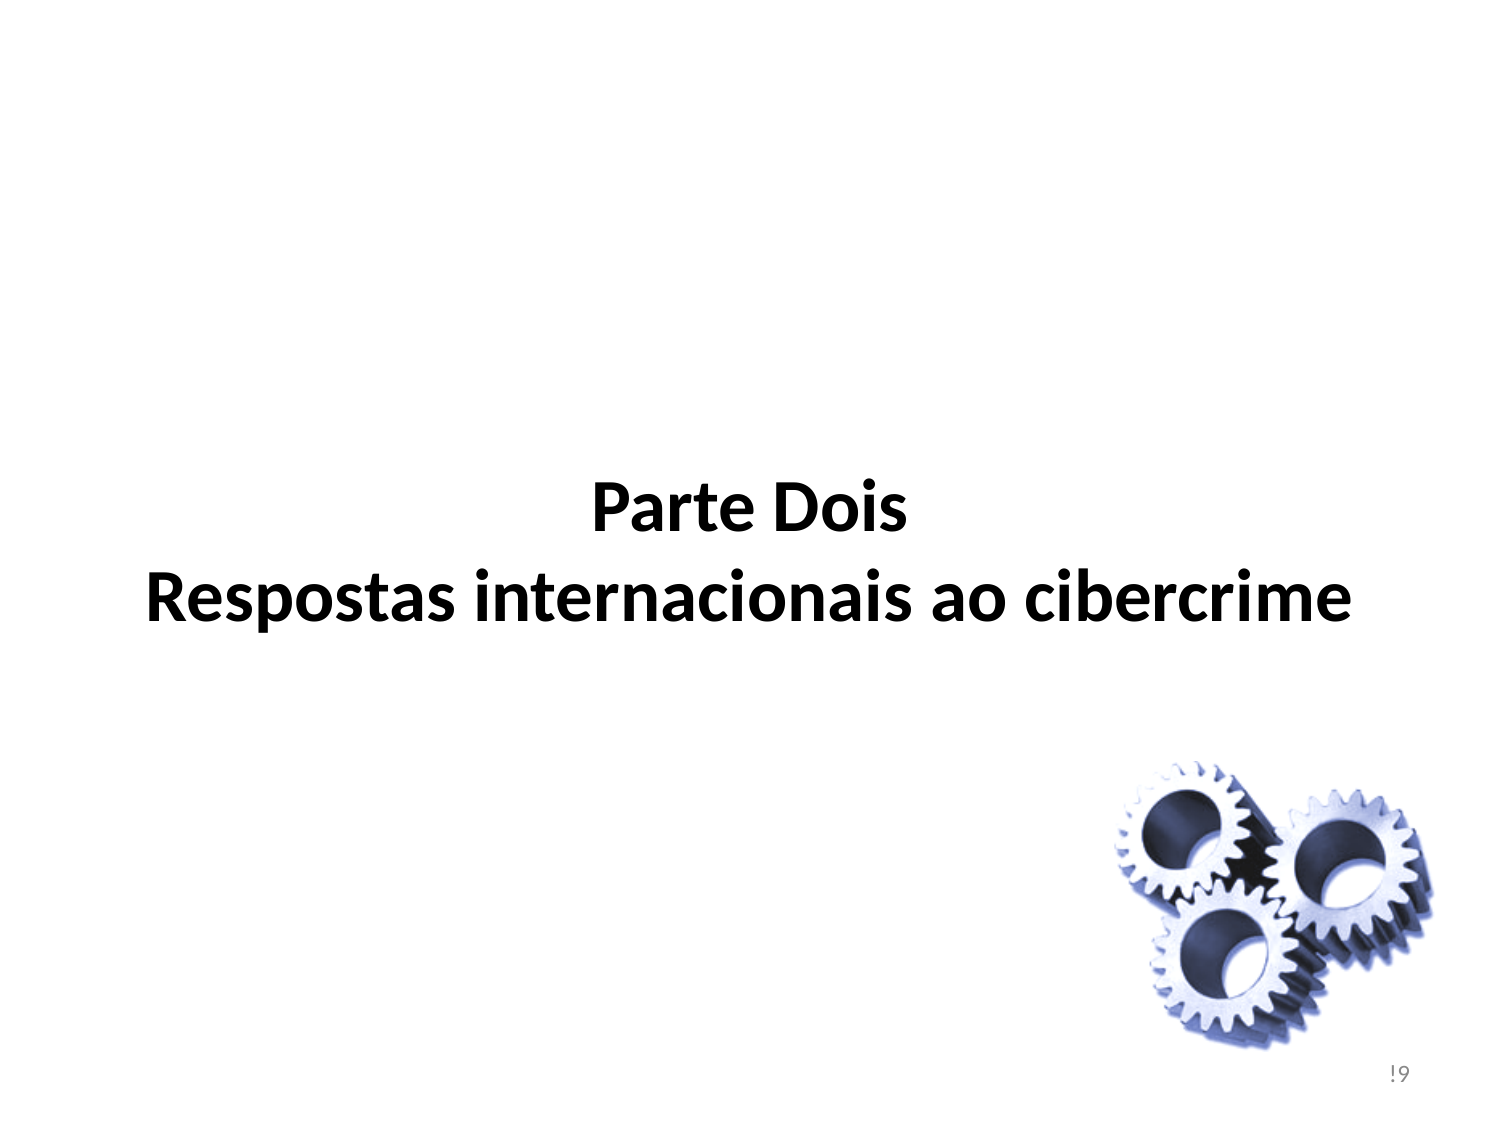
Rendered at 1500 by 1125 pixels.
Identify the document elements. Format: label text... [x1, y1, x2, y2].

slide_number !9 [1074, 1042, 1425, 1103]
title Parte Dois Respostas internacionais ao cibercrime [75, 453, 1425, 641]
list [1112, 761, 1436, 1052]
